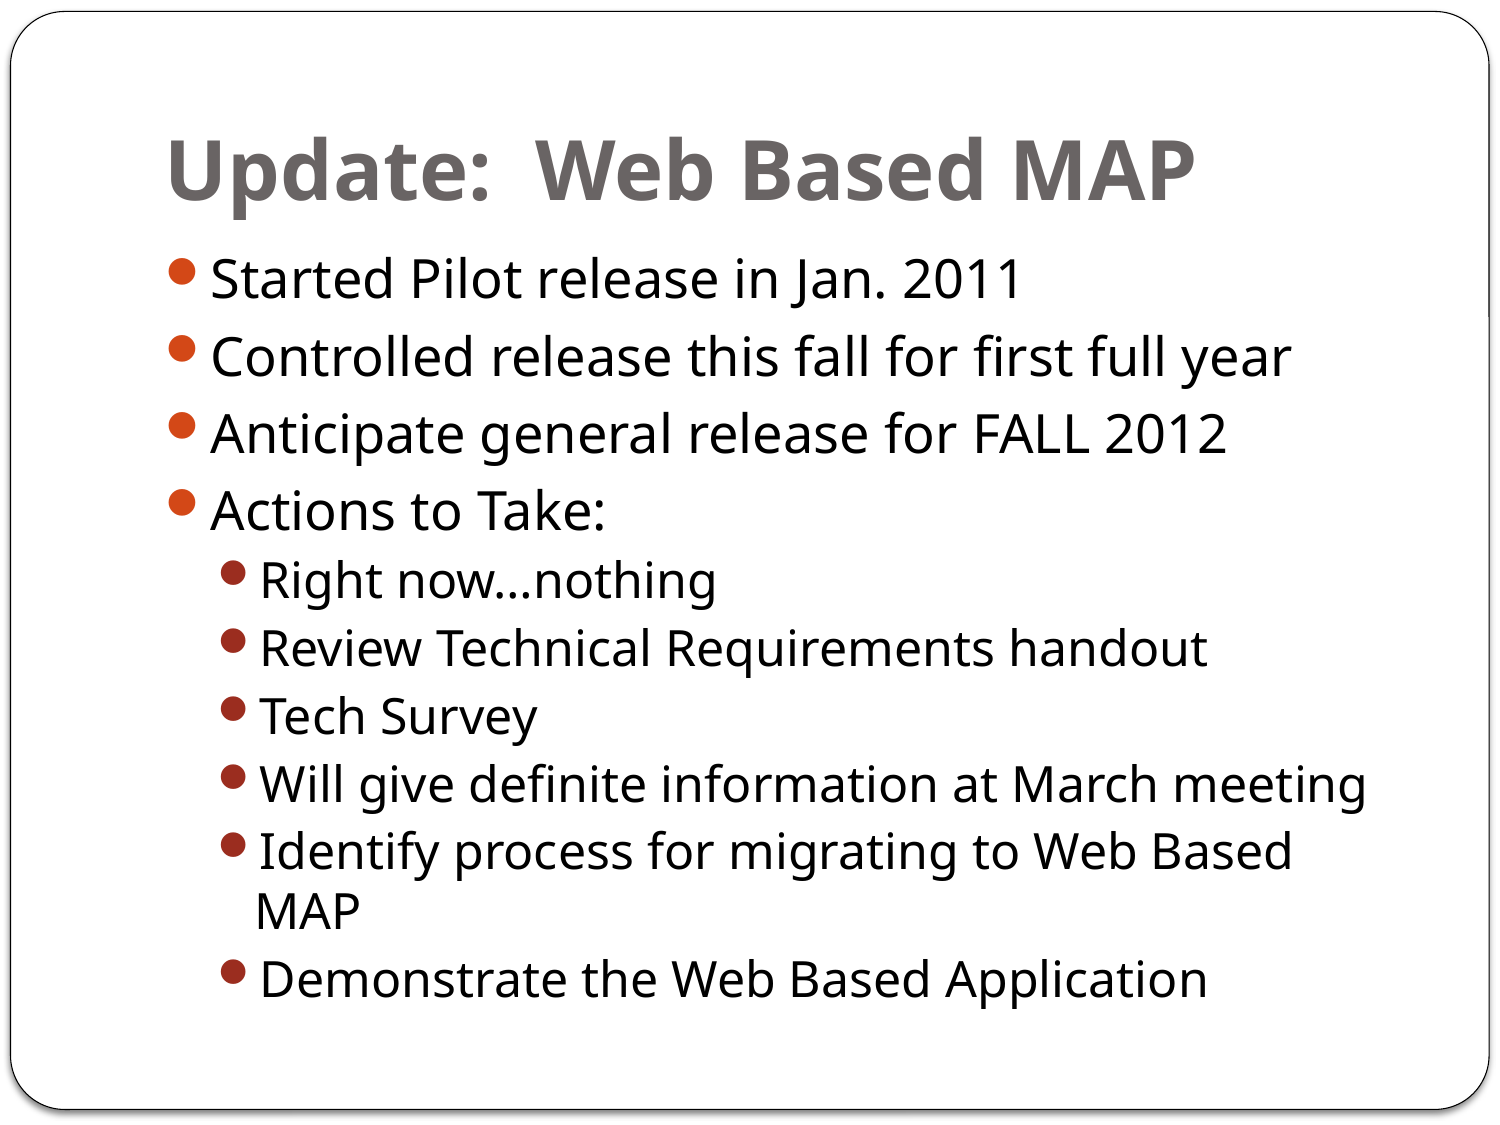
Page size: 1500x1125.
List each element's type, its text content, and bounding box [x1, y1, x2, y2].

list Started Pilot release in Jan. 2011 Controlled release this fall for first full year Anticipate general release for FALL 2012 Actions to Take: Right now…nothing Review Technical Requirements handout Tech Survey Will give definite information at March meeting Identify process for migrating to Web Based MAP Demonstrate the Web Based Application [150, 237, 1425, 988]
title Update: Web Based MAP [150, 45, 1425, 233]
